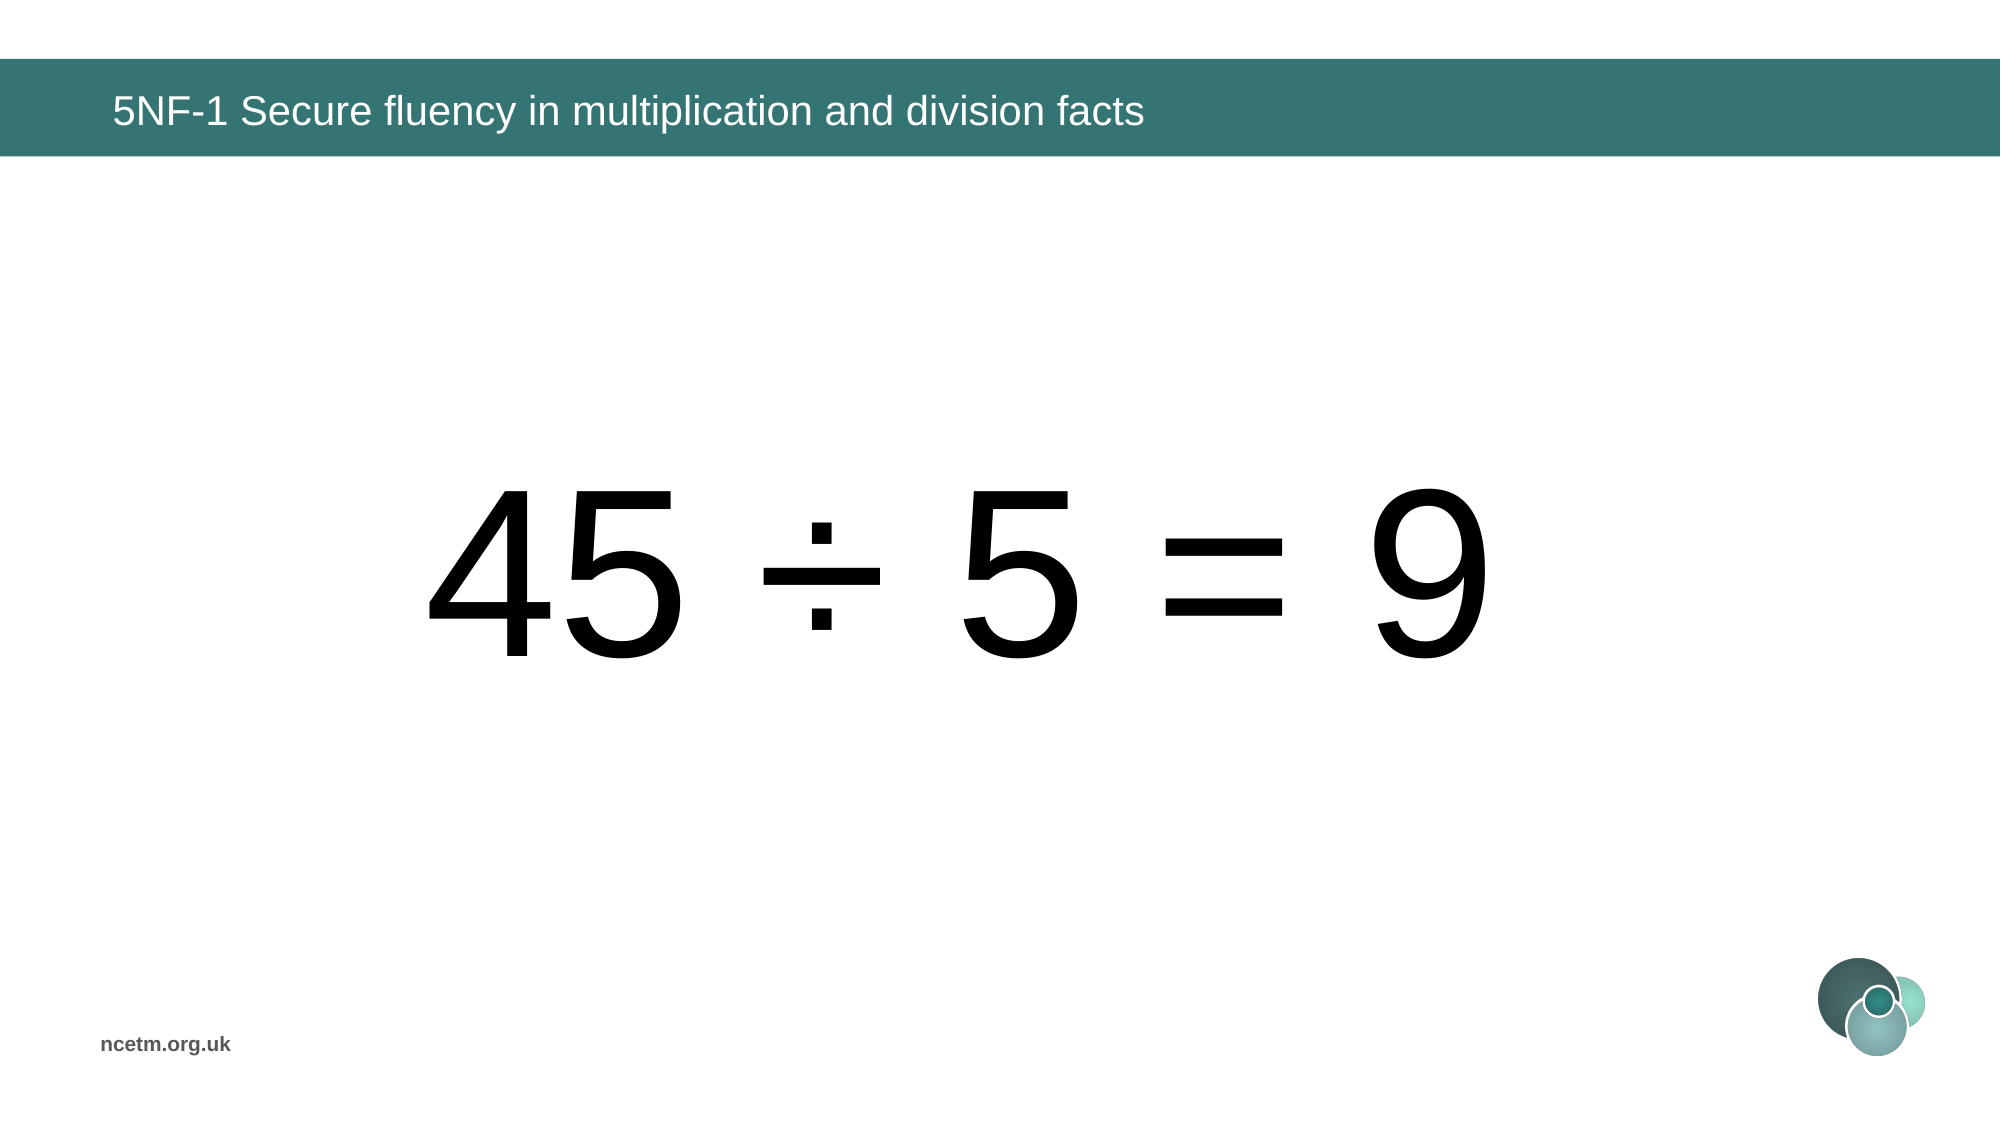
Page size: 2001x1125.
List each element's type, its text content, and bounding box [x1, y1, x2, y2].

text_box 9 [1348, 409, 1512, 712]
text_box 45 ÷ 5 = [409, 409, 1348, 712]
picture [1818, 958, 1925, 1056]
title 5NF-1 Secure fluency in multiplication and division facts [97, 76, 1945, 147]
